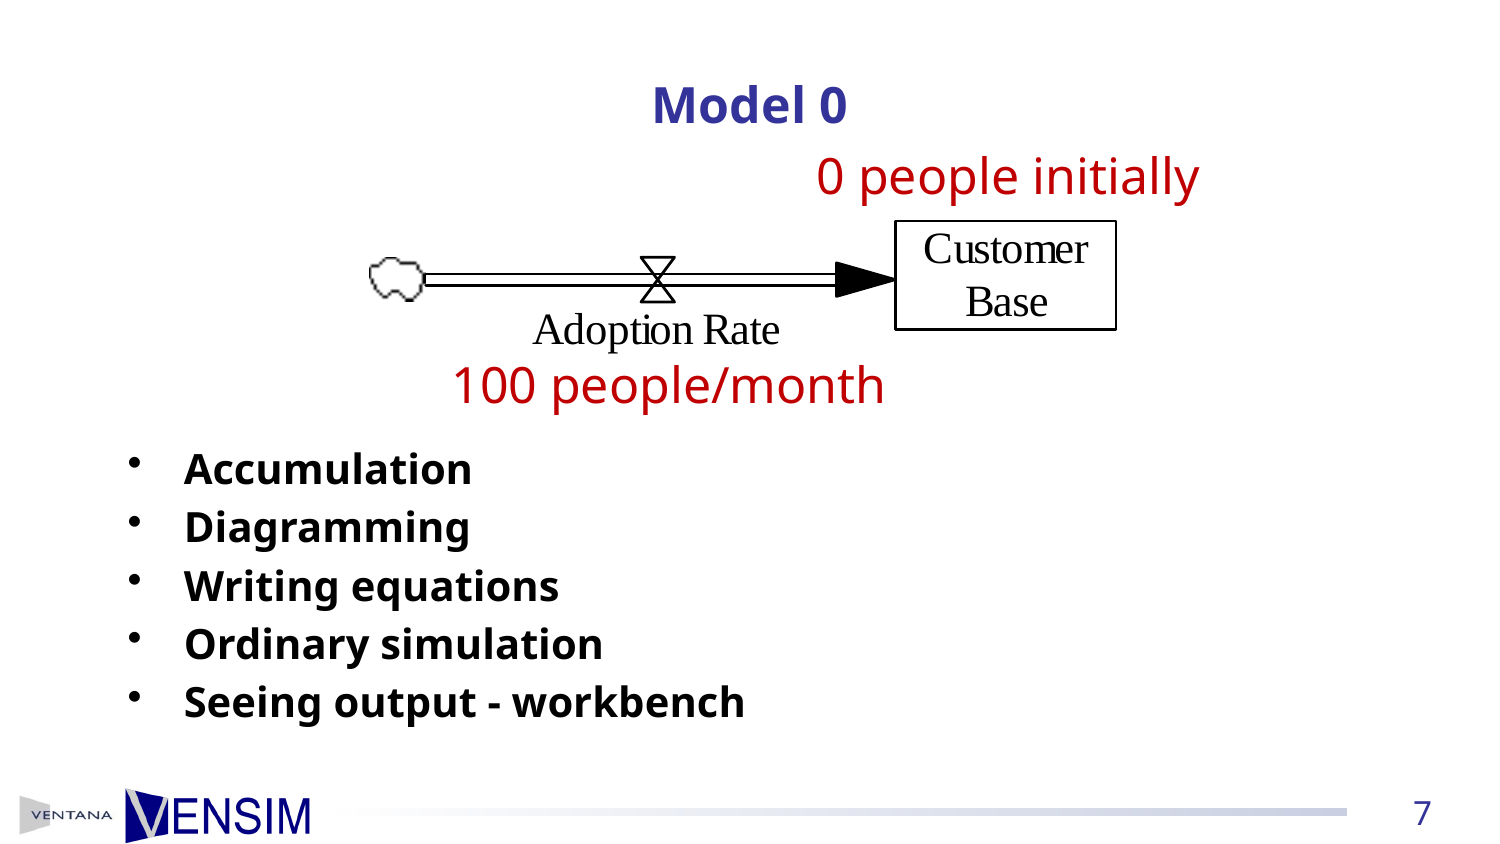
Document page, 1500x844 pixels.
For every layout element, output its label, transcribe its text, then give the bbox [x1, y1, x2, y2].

picture [0, 786, 112, 844]
text_box 0 people initially [802, 136, 1215, 212]
title Model 0 [112, 46, 1388, 160]
list Accumulation Diagramming Writing equations Ordinary simulation Seeing output - workbench [112, 434, 1388, 844]
picture [325, 173, 1175, 412]
